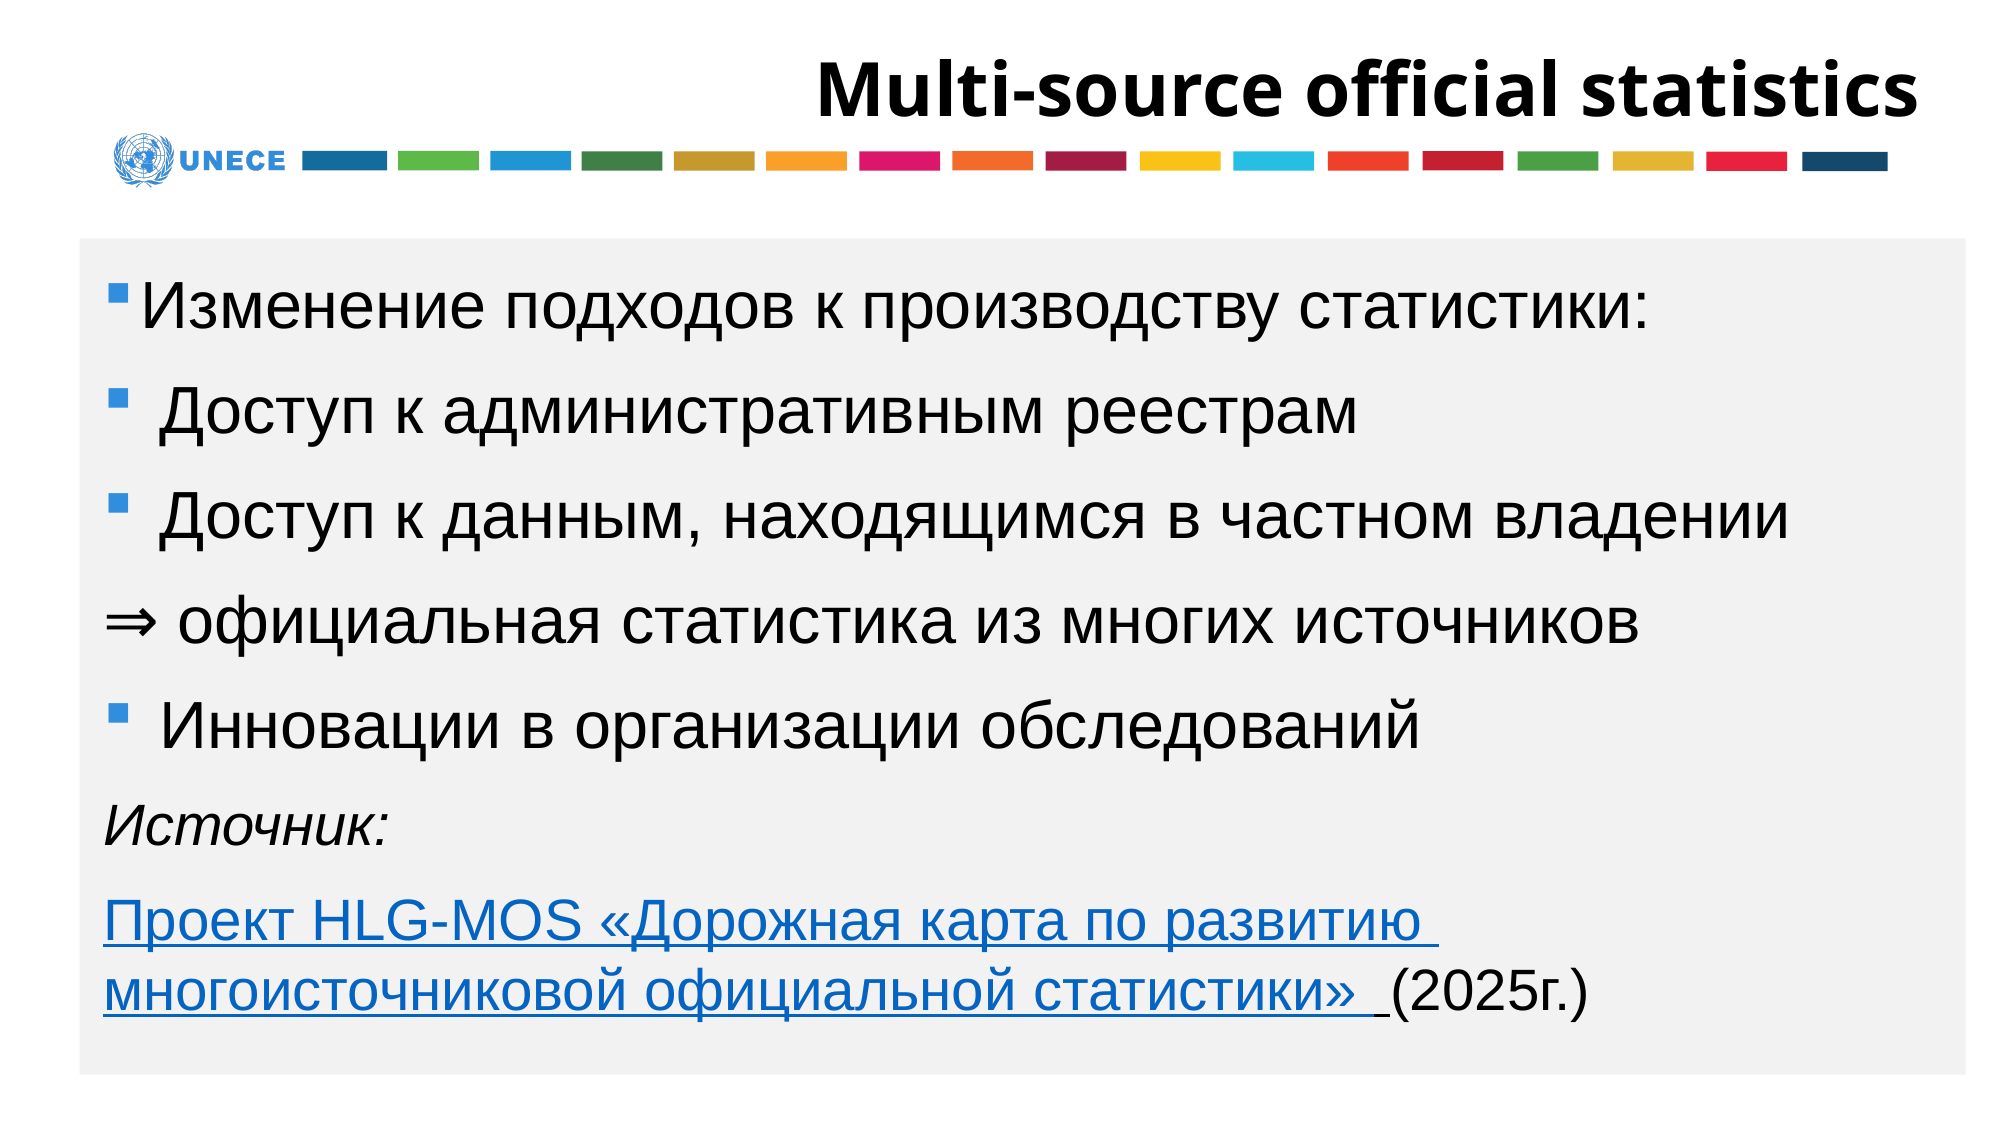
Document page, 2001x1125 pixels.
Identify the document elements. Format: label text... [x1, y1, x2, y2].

picture [109, 160, 287, 188]
title Multi-source official statistics [49, 13, 1936, 160]
list Изменение подходов к производству статистики: Доступ к административным реестрам Доступ к данным, находящимся в частном владении ⇒ официальная статистика из многих источников Инновации в организации обследований Источник: Проект HLG-MOS «Дорожная карта по развитию многоисточниковой официальной статистики» (2025г.) [79, 238, 1966, 1075]
